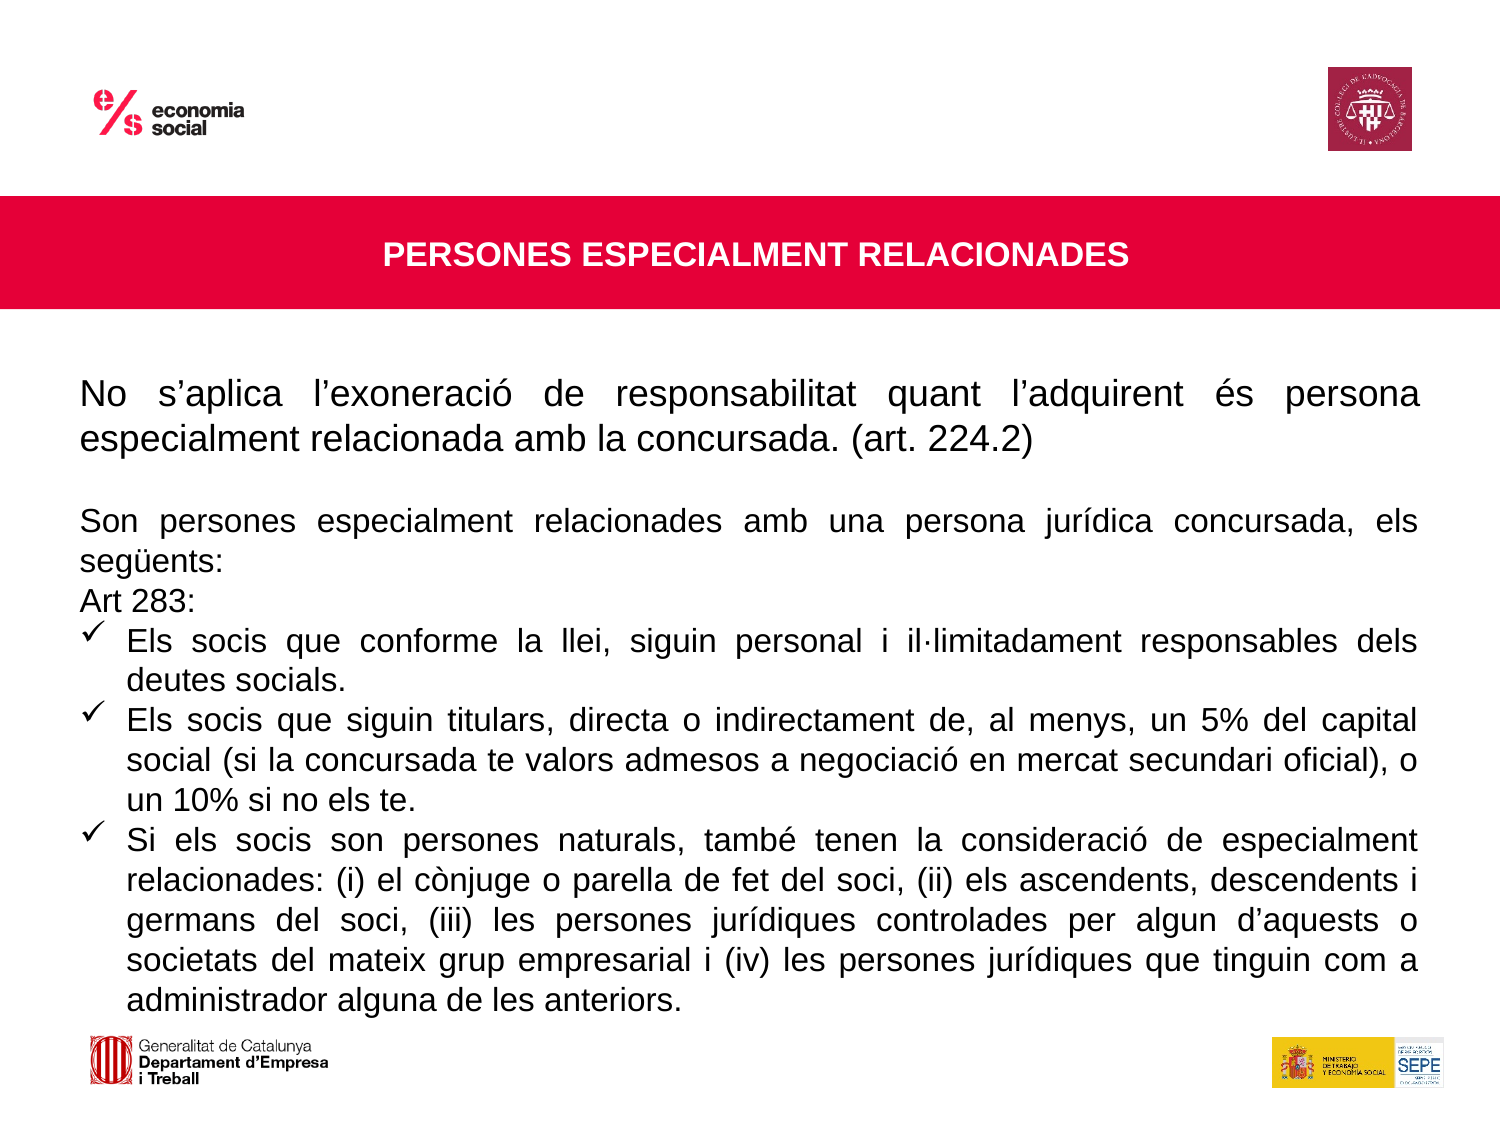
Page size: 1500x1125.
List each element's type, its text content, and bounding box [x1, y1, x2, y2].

text_box No s’aplica l’exoneració de responsabilitat quant l’adquirent és persona especialment relacionada amb la concursada. (art. 224.2) Son persones especialment relacionades amb una persona jurídica concursada, els següents: Art 283: Els socis que conforme la llei, siguin personal i il·limitadament responsables dels deutes socials. Els socis que siguin titulars, directa o indirectament de, al menys, un 5% del capital social (si la concursada te valors admesos a negociació en mercat secundari oficial), o un 10% si no els te. Si els socis son persones naturals, també tenen la consideració de especialment relacionades: (i) el cònjuge o parella de fet del soci, (ii) els ascendents, descendents i germans del soci, (iii) les persones jurídiques controlades per algun d’aquests o societats del mateix grup empresarial i (iv) les persones jurídiques que tinguin com a administrador alguna de les anteriors. [64, 361, 1436, 1066]
text_box PERSONES ESPECIALMENT RELACIONADES [0, 196, 1500, 310]
picture [1328, 67, 1412, 151]
picture [88, 1066, 336, 1088]
picture [75, 71, 262, 137]
picture [1272, 1037, 1444, 1088]
